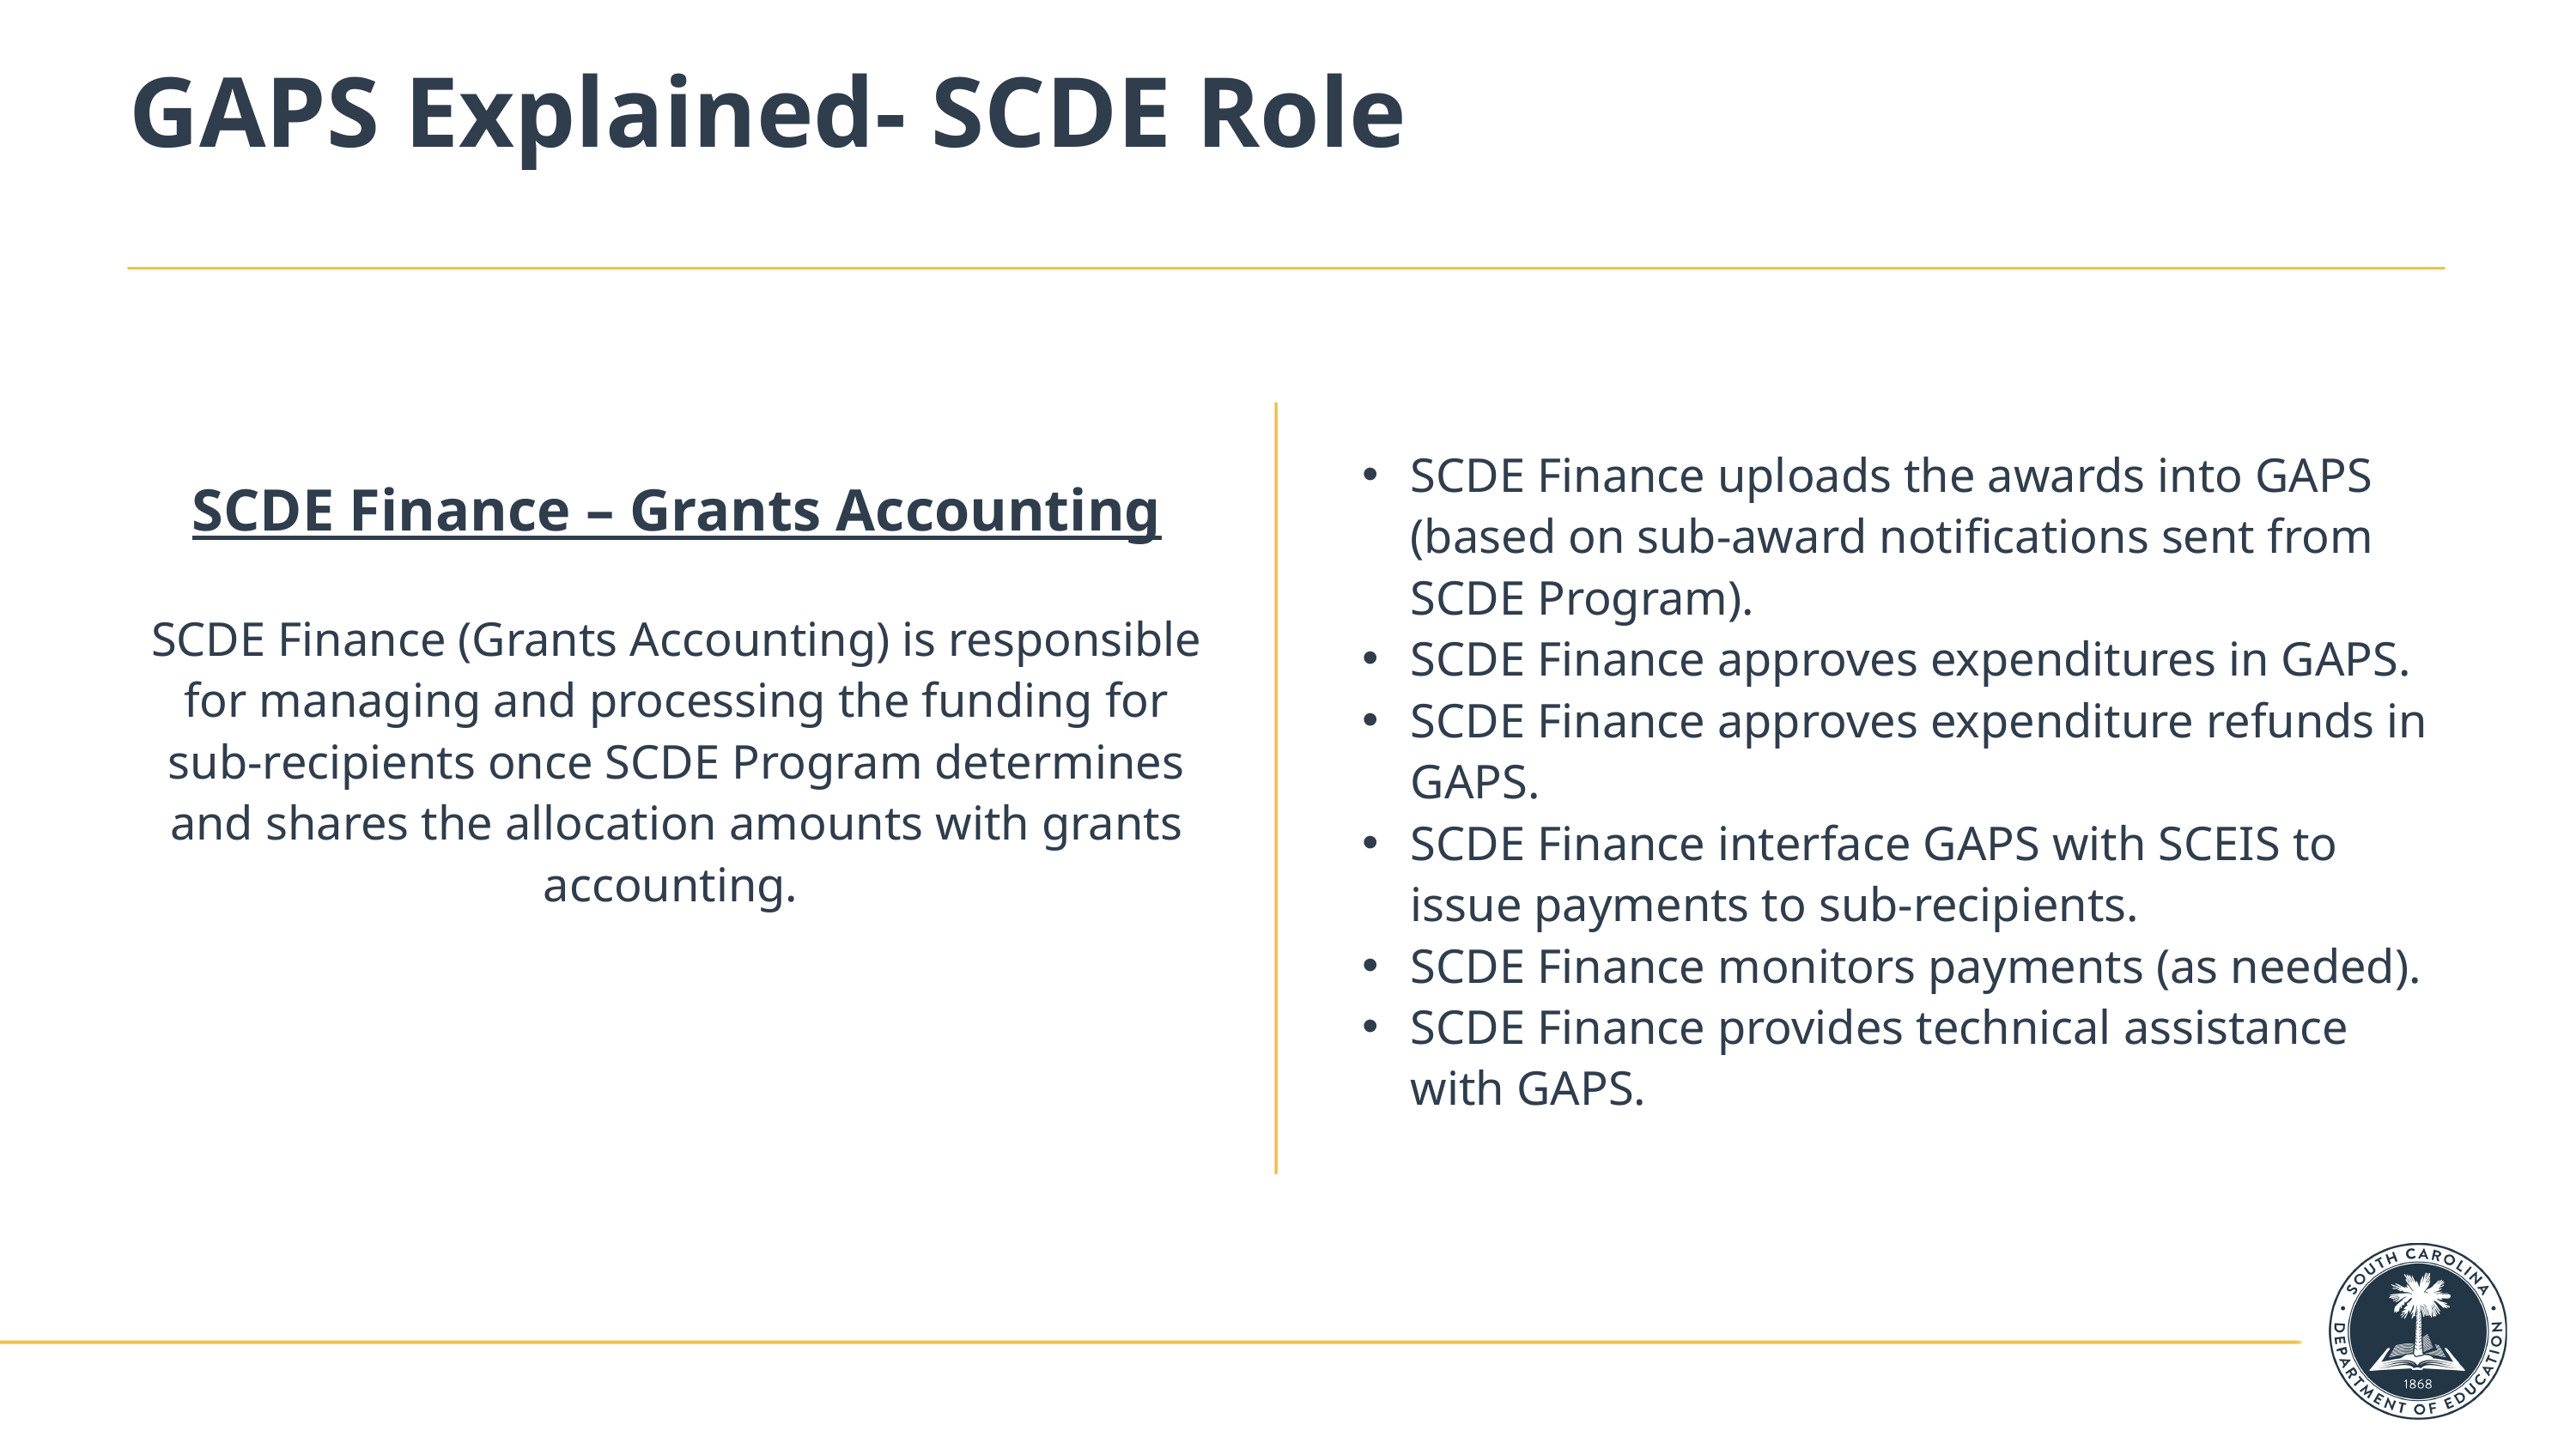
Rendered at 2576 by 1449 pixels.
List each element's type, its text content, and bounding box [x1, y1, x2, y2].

list SCDE Finance – Grants Accounting SCDE Finance (Grants Accounting) is responsible for managing and processing the funding for sub-recipients once SCDE Program determines and shares the allocation amounts with grants accounting. [129, 316, 1224, 1213]
picture [2329, 1243, 2507, 1420]
title GAPS Explained- SCDE Role [129, 76, 2440, 319]
picture [889, 403, 1663, 1174]
list SCDE Finance uploads the awards into GAPS (based on sub-award notifications sent from SCDE Program). SCDE Finance approves expenditures in GAPS. SCDE Finance approves expenditure refunds in GAPS. SCDE Finance interface GAPS with SCEIS to issue payments to sub-recipients. SCDE Finance monitors payments (as needed). SCDE Finance provides technical assistance with GAPS. [1349, 316, 2445, 1213]
